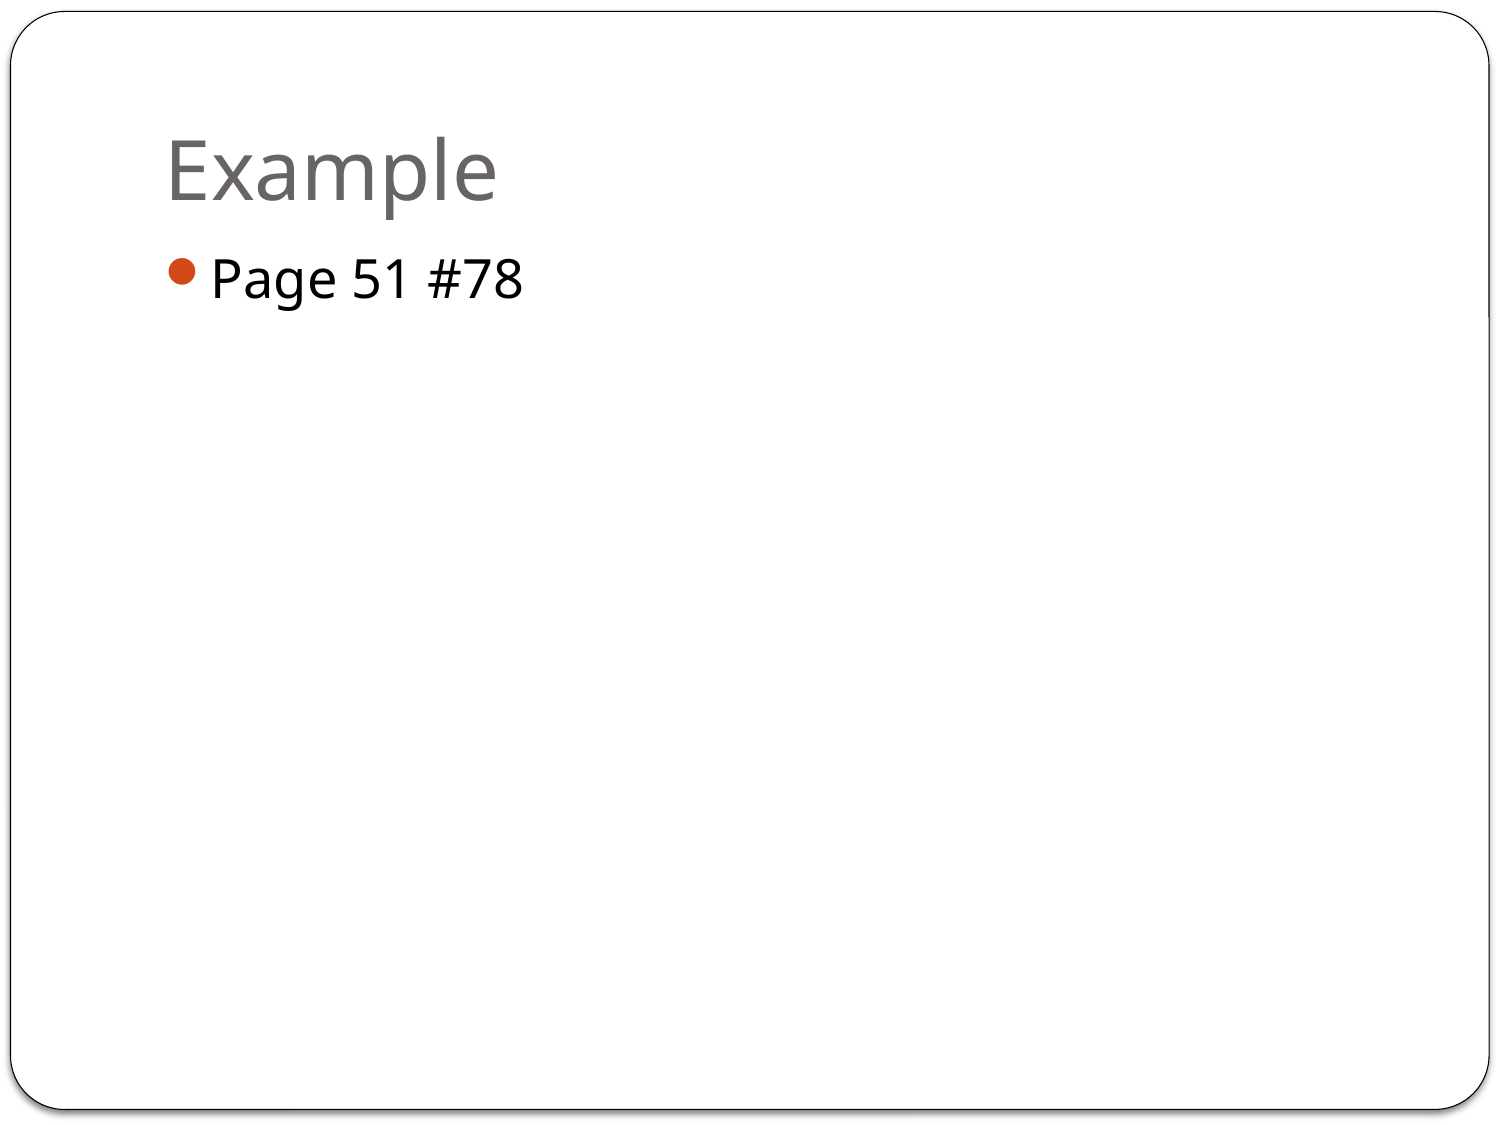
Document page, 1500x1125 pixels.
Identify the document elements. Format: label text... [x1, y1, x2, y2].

list Page 51 #78 [150, 237, 1425, 988]
title Example [150, 45, 1425, 233]
